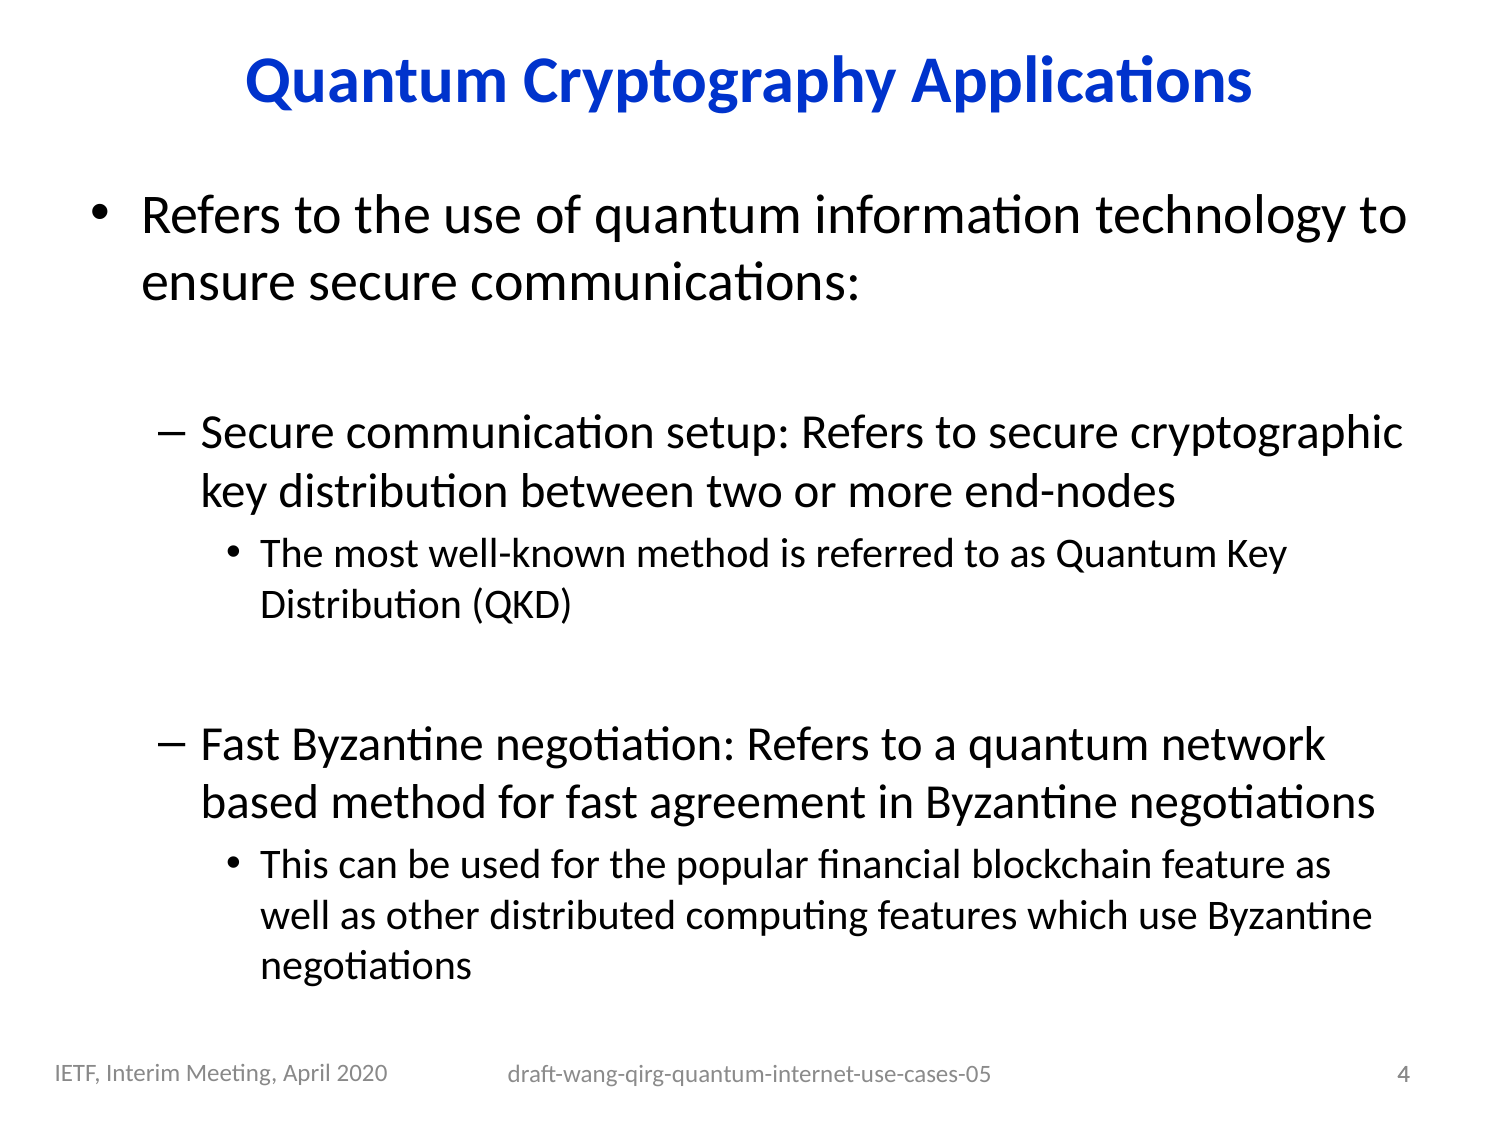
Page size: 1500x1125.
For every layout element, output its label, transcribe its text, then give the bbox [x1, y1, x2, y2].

text_box Quantum Cryptography Applications [0, 0, 1500, 152]
slide_number 4 [1074, 1042, 1425, 1103]
list Refers to the use of quantum information technology to ensure secure communications: Secure communication setup: Refers to secure cryptographic key distribution between two or more end-nodes The most well-known method is referred to as Quantum Key Distribution (QKD) Fast Byzantine negotiation: Refers to a quantum network based method for fast agreement in Byzantine negotiations This can be used for the popular financial blockchain feature as well as other distributed computing features which use Byzantine negotiations [75, 170, 1425, 1047]
footer draft-wang-qirg-quantum-internet-use-cases-05 [450, 1042, 1050, 1103]
text_box IETF, Interim Meeting, April 2020 [39, 1041, 425, 1102]
